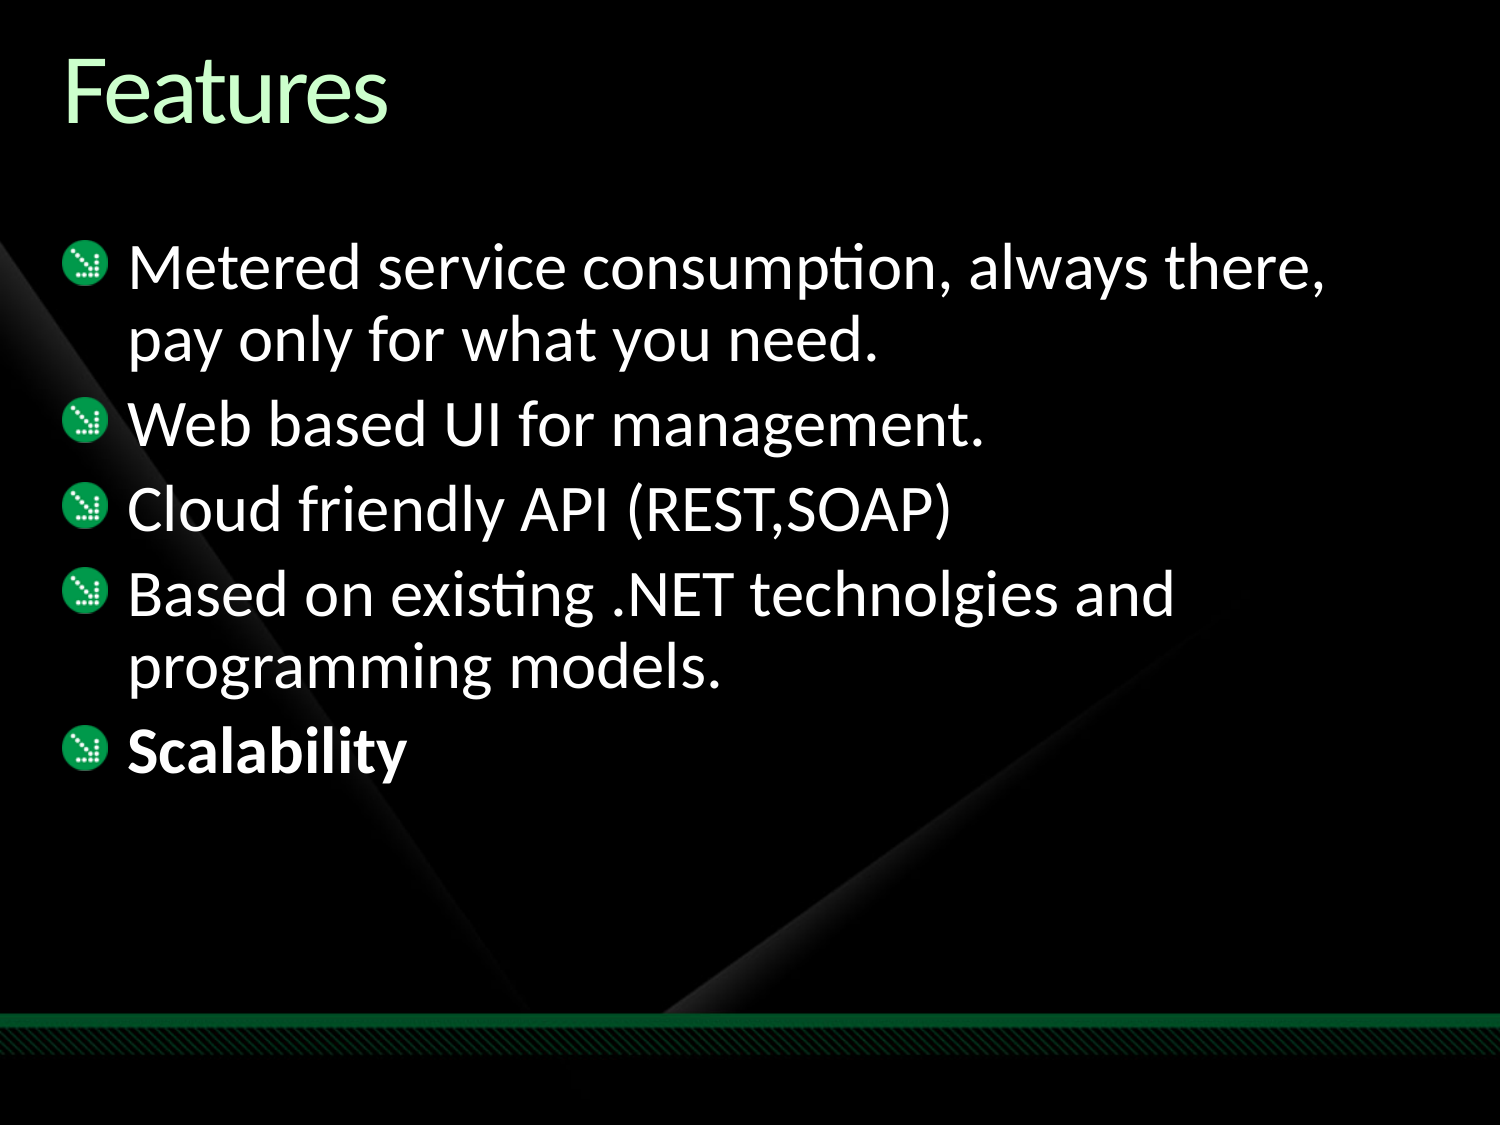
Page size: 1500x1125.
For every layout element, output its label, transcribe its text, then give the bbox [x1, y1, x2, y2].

title Features [62, 37, 1438, 147]
list Metered service consumption, always there, pay only for what you need. Web based UI for management. Cloud friendly API (REST,SOAP) Based on existing .NET technolgies and programming models. Scalability [62, 231, 1438, 595]
picture [0, 0, 1500, 1125]
